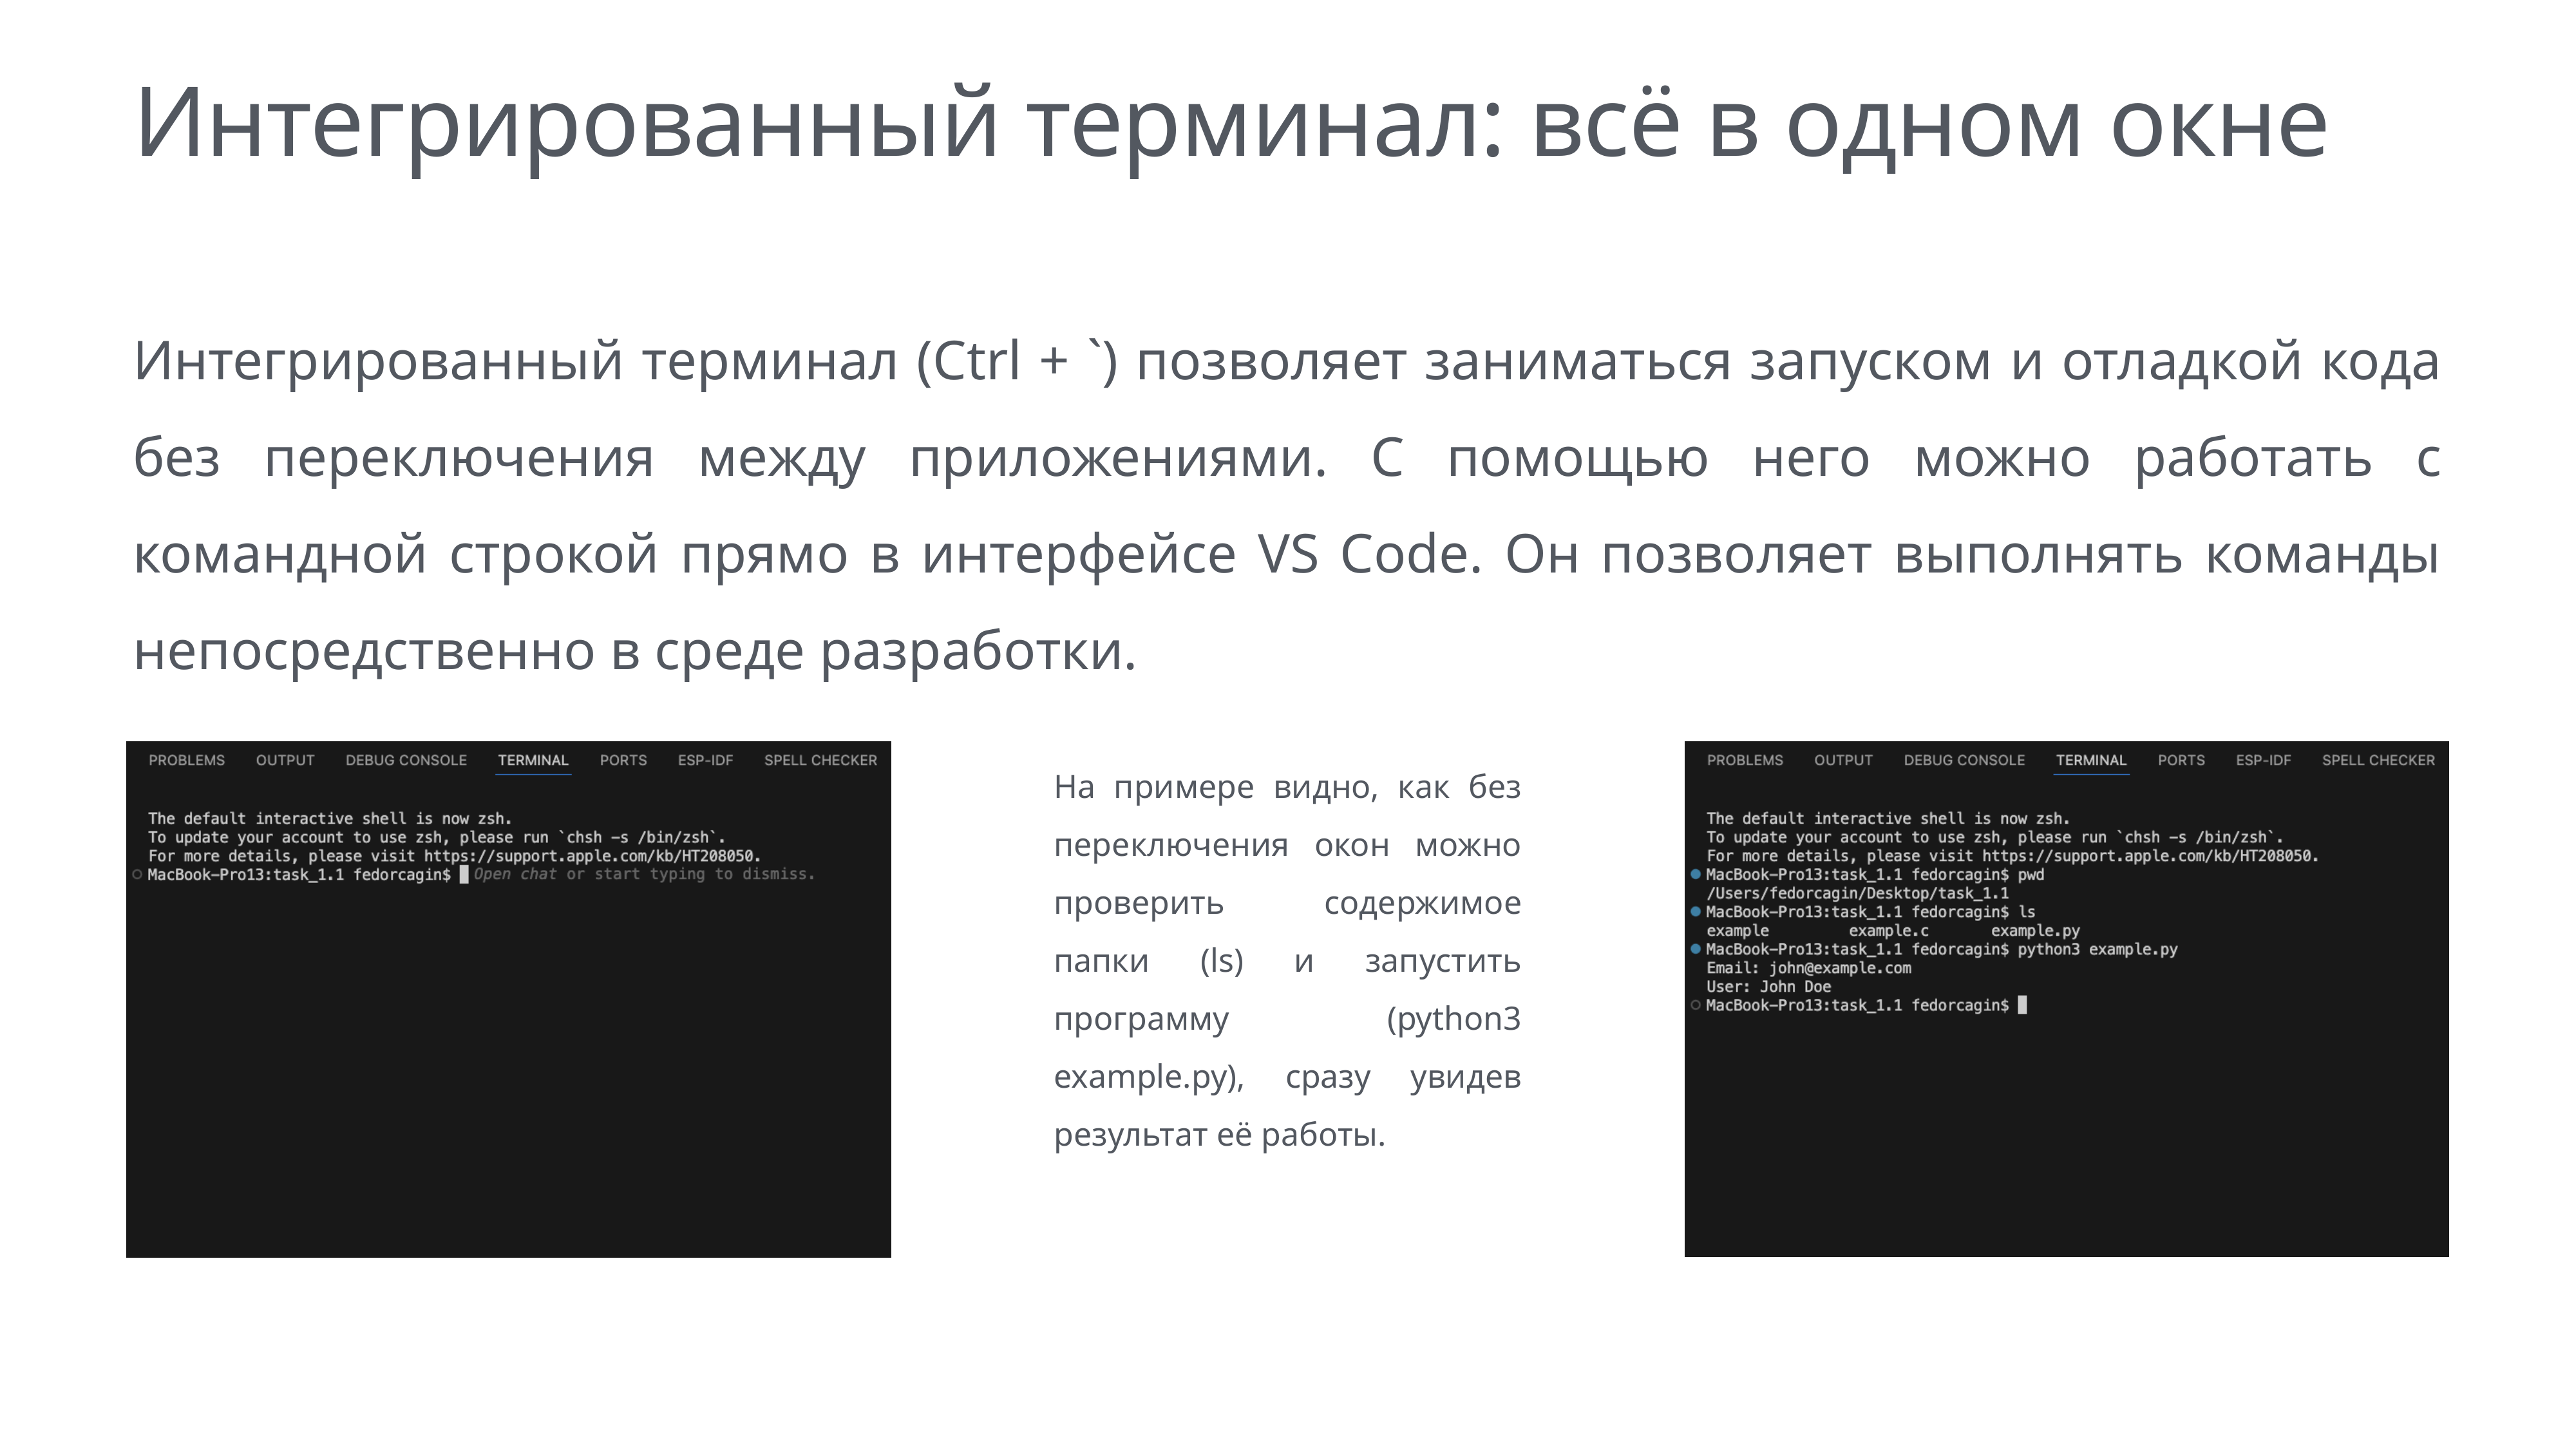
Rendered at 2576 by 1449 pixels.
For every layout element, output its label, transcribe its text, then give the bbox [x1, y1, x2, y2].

picture [1684, 741, 2449, 1258]
list Интегрированный терминал (Ctrl + `) позволяет заниматься запуском и отладкой кода без переключения между приложениями. С помощью него можно работать с командной строкой прямо в интерфейсе VS Code. Он позволяет выполнять команды непосредственно в среде разработки. [127, 288, 2449, 861]
title Интегрированный терминал: всё в одном окне [127, 66, 2449, 246]
text_box На примере видно, как без переключения окон можно проверить содержимое папки (ls) и запустить программу (python3 example.py), сразу увидев результат её работы. [1048, 741, 1528, 1258]
picture [126, 741, 892, 1258]
